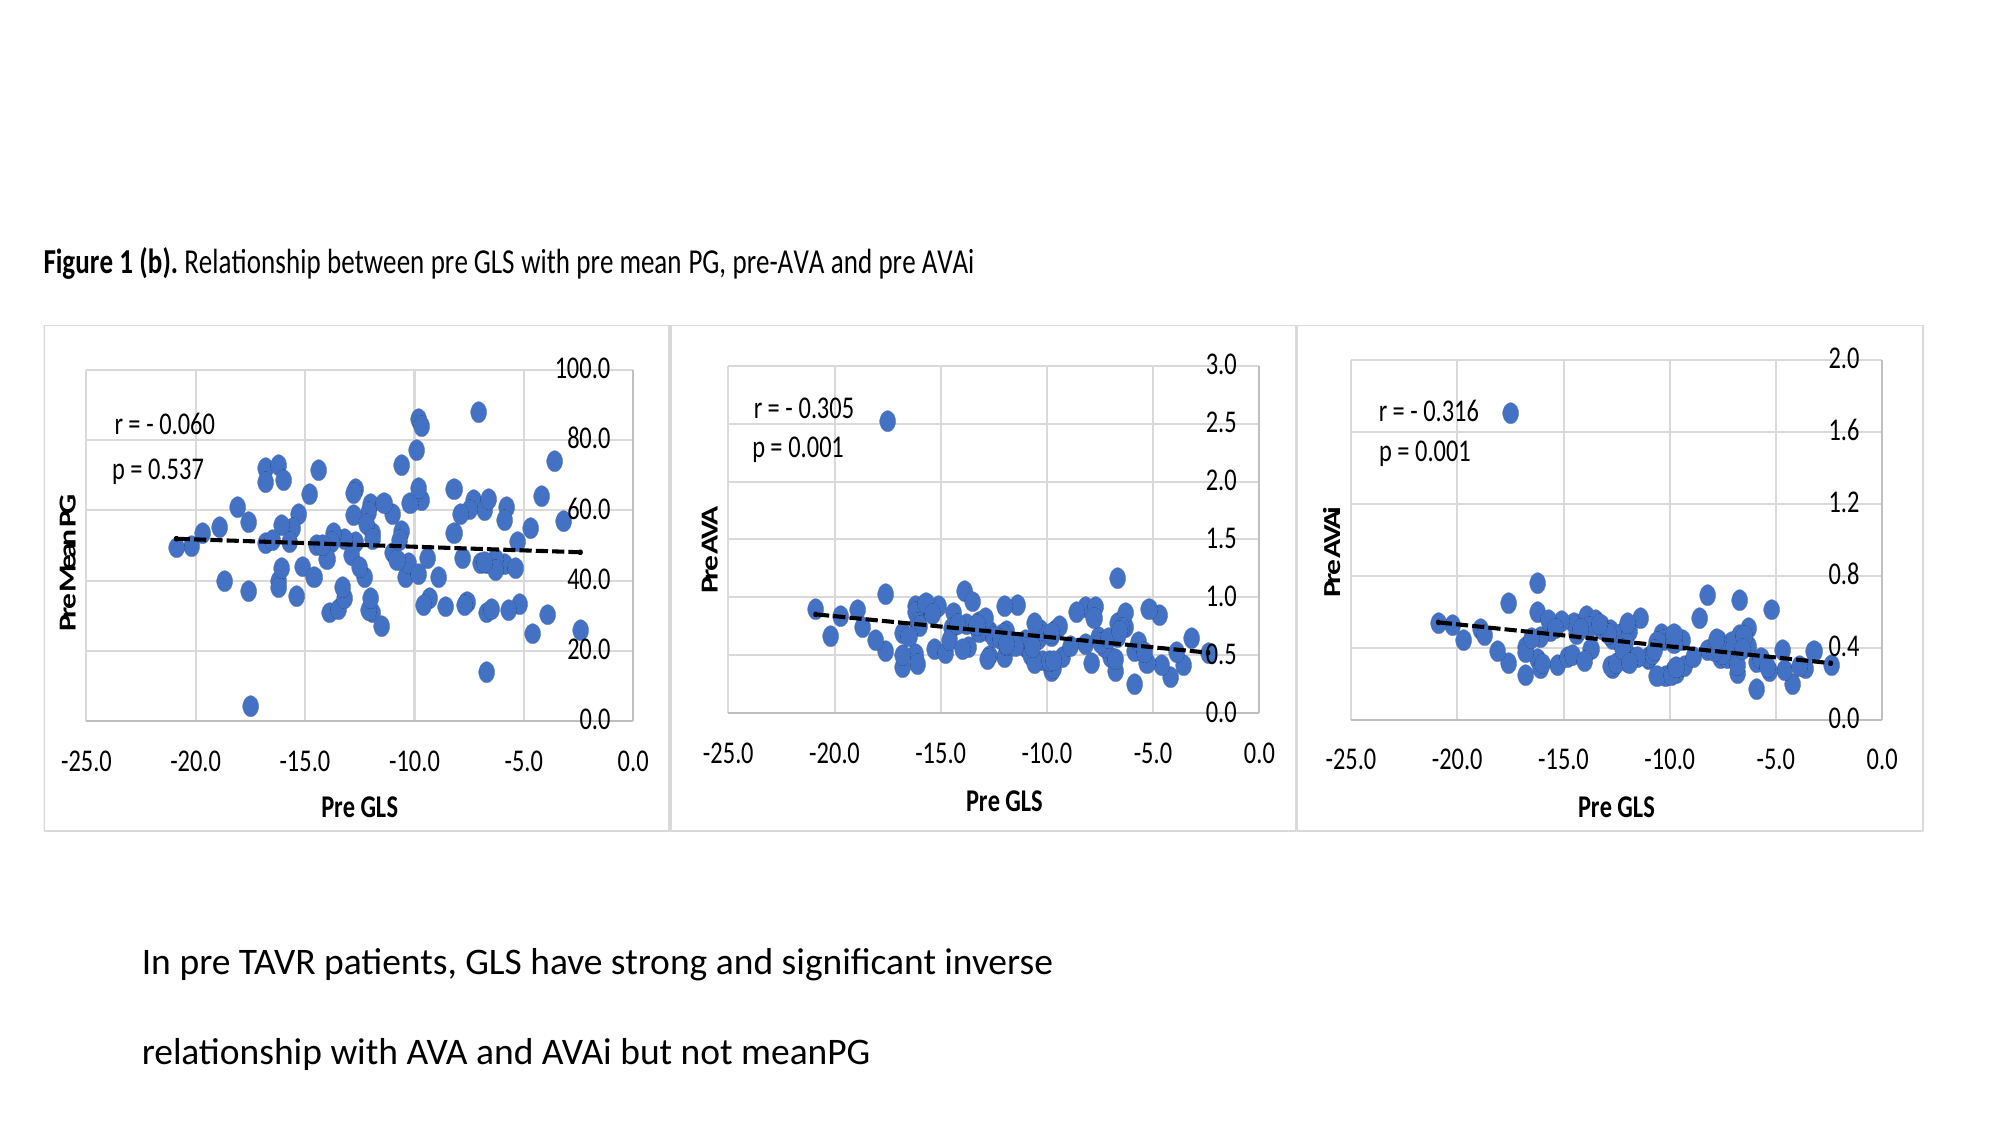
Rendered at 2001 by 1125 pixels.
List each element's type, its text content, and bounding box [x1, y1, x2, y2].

picture [43, 240, 1938, 874]
text_box In pre TAVR patients, GLS have strong and significant inverse relationship with AVA and AVAi but not meanPG [127, 884, 1128, 1079]
